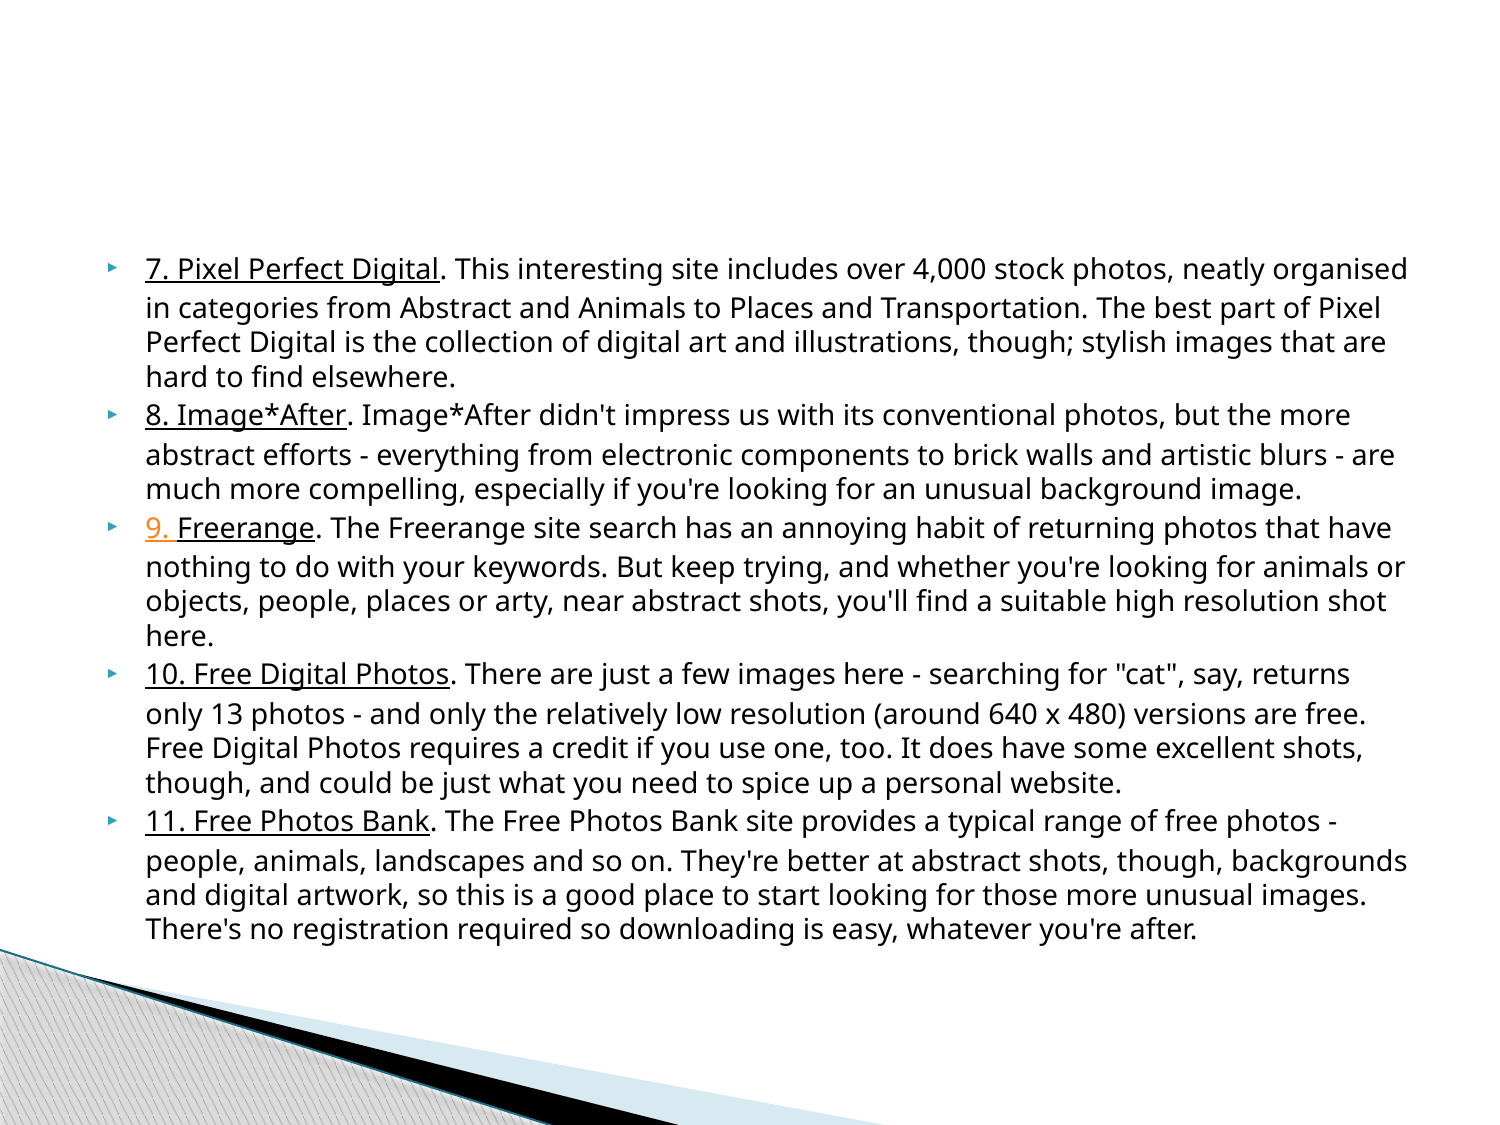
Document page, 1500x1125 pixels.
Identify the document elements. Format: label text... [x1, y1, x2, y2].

list 7. Pixel Perfect Digital. This interesting site includes over 4,000 stock photos, neatly organised in categories from Abstract and Animals to Places and Transportation. The best part of Pixel Perfect Digital is the collection of digital art and illustrations, though; stylish images that are hard to find elsewhere. 8. Image*After. Image*After didn't impress us with its conventional photos, but the more abstract efforts - everything from electronic components to brick walls and artistic blurs - are much more compelling, especially if you're looking for an unusual background image. 9. Freerange. The Freerange site search has an annoying habit of returning photos that have nothing to do with your keywords. But keep trying, and whether you're looking for animals or objects, people, places or arty, near abstract shots, you'll find a suitable high resolution shot here. 10. Free Digital Photos. There are just a few images here - searching for "cat", say, returns only 13 photos - and only the relatively low resolution (around 640 x 480) versions are free. Free Digital Photos requires a credit if you use one, too. It does have some excellent shots, though, and could be just what you need to spice up a personal website. 11. Free Photos Bank. The Free Photos Bank site provides a typical range of free photos - people, animals, landscapes and so on. They're better at abstract shots, though, backgrounds and digital artwork, so this is a good place to start looking for those more unusual images. There's no registration required so downloading is easy, whatever you're after. [75, 243, 1425, 986]
